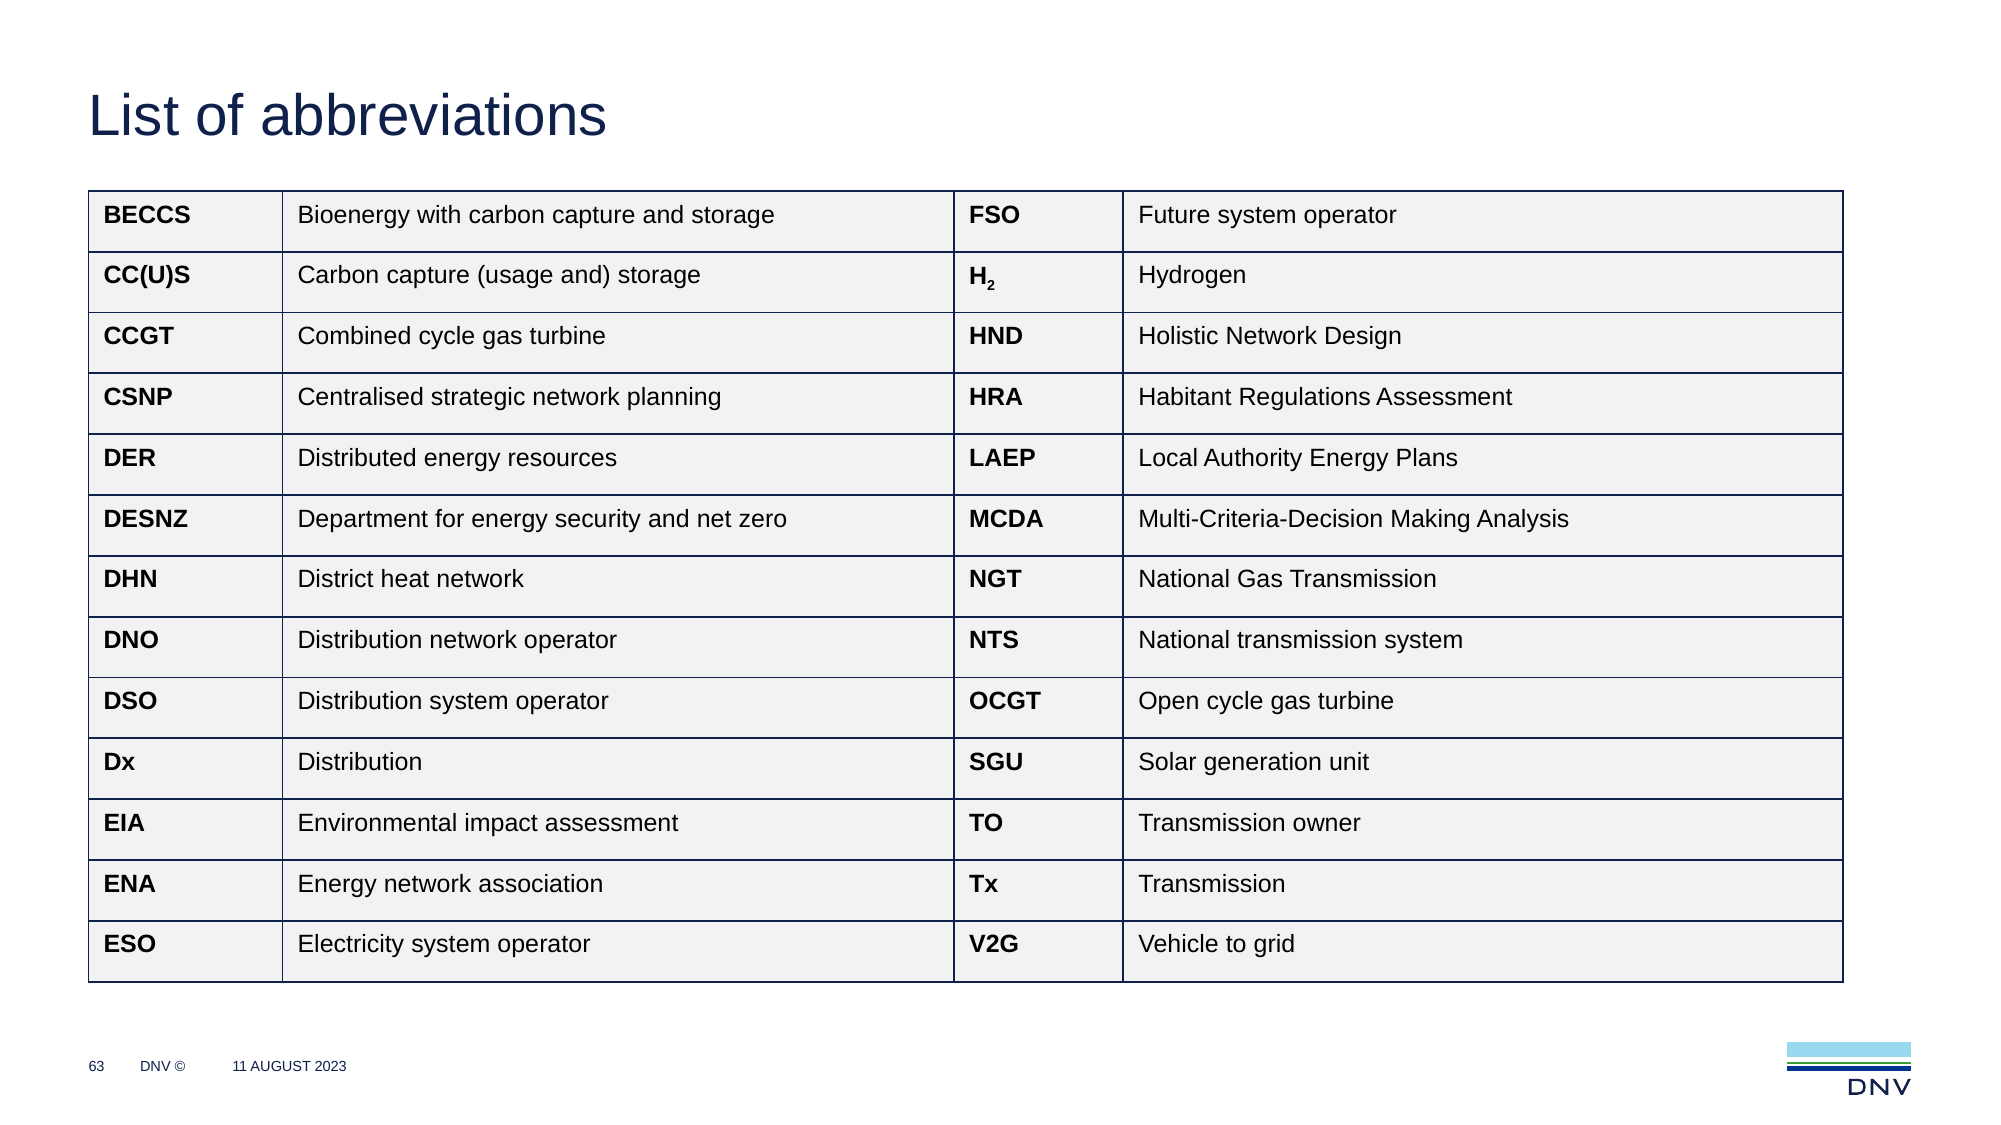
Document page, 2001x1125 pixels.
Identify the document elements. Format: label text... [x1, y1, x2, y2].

table_cell TO [955, 800, 1122, 859]
table_cell Distribution system operator [283, 678, 953, 737]
table_cell Open cycle gas turbine [1124, 678, 1842, 737]
table_cell LAEP [955, 435, 1122, 494]
table_cell CSNP [89, 374, 282, 433]
table_cell Tx [955, 861, 1122, 920]
table_cell CC(U)S [89, 253, 282, 312]
table_cell ENA [89, 861, 282, 920]
table_header Future system operator [1124, 192, 1842, 251]
table_cell Vehicle to grid [1124, 922, 1842, 981]
table_cell Holistic Network Design [1124, 313, 1842, 372]
table_cell Carbon capture (usage and) storage [283, 253, 953, 312]
table_cell Transmission owner [1124, 800, 1842, 859]
table_cell V2G [955, 922, 1122, 981]
table_cell Electricity system operator [283, 922, 953, 981]
table_cell Department for energy security and net zero [283, 496, 953, 555]
table_cell National Gas Transmission [1124, 557, 1842, 616]
table_cell Dx [89, 739, 282, 798]
table_cell H2 [955, 253, 1122, 312]
table_cell Combined cycle gas turbine [283, 313, 953, 372]
table_cell District heat network [283, 557, 953, 616]
table_cell Multi-Criteria-Decision Making Analysis [1124, 496, 1842, 555]
table_cell Hydrogen [1124, 253, 1842, 312]
table_cell Centralised strategic network planning [283, 374, 953, 433]
table_cell ESO [89, 922, 282, 981]
table_cell NGT [955, 557, 1122, 616]
table_cell OCGT [955, 678, 1122, 737]
table_header Bioenergy with carbon capture and storage [283, 192, 953, 251]
table_cell Local Authority Energy Plans [1124, 435, 1842, 494]
table_cell NTS [955, 618, 1122, 677]
table_cell Transmission [1124, 861, 1842, 920]
table_cell CCGT [89, 313, 282, 372]
table_header FSO [955, 192, 1122, 251]
table_cell National transmission system [1124, 618, 1842, 677]
table_cell Distribution network operator [283, 618, 953, 677]
table_cell EIA [89, 800, 282, 859]
title List of abbreviations [88, 88, 1912, 243]
table_cell Environmental impact assessment [283, 800, 953, 859]
table_cell DSO [89, 678, 282, 737]
slide_number 63 [88, 1056, 133, 1082]
table_cell MCDA [955, 496, 1122, 555]
table_cell DER [89, 435, 282, 494]
table_cell DHN [89, 557, 282, 616]
table_cell Energy network association [283, 861, 953, 920]
table_cell Solar generation unit [1124, 739, 1842, 798]
table_cell Distributed energy resources [283, 435, 953, 494]
table_cell DNO [89, 618, 282, 677]
table_cell HND [955, 313, 1122, 372]
table_cell Habitant Regulations Assessment [1124, 374, 1842, 433]
table_cell HRA [955, 374, 1122, 433]
table_cell SGU [955, 739, 1122, 798]
table_cell DESNZ [89, 496, 282, 555]
table_header BECCS [89, 192, 282, 251]
table_cell Distribution [283, 739, 953, 798]
